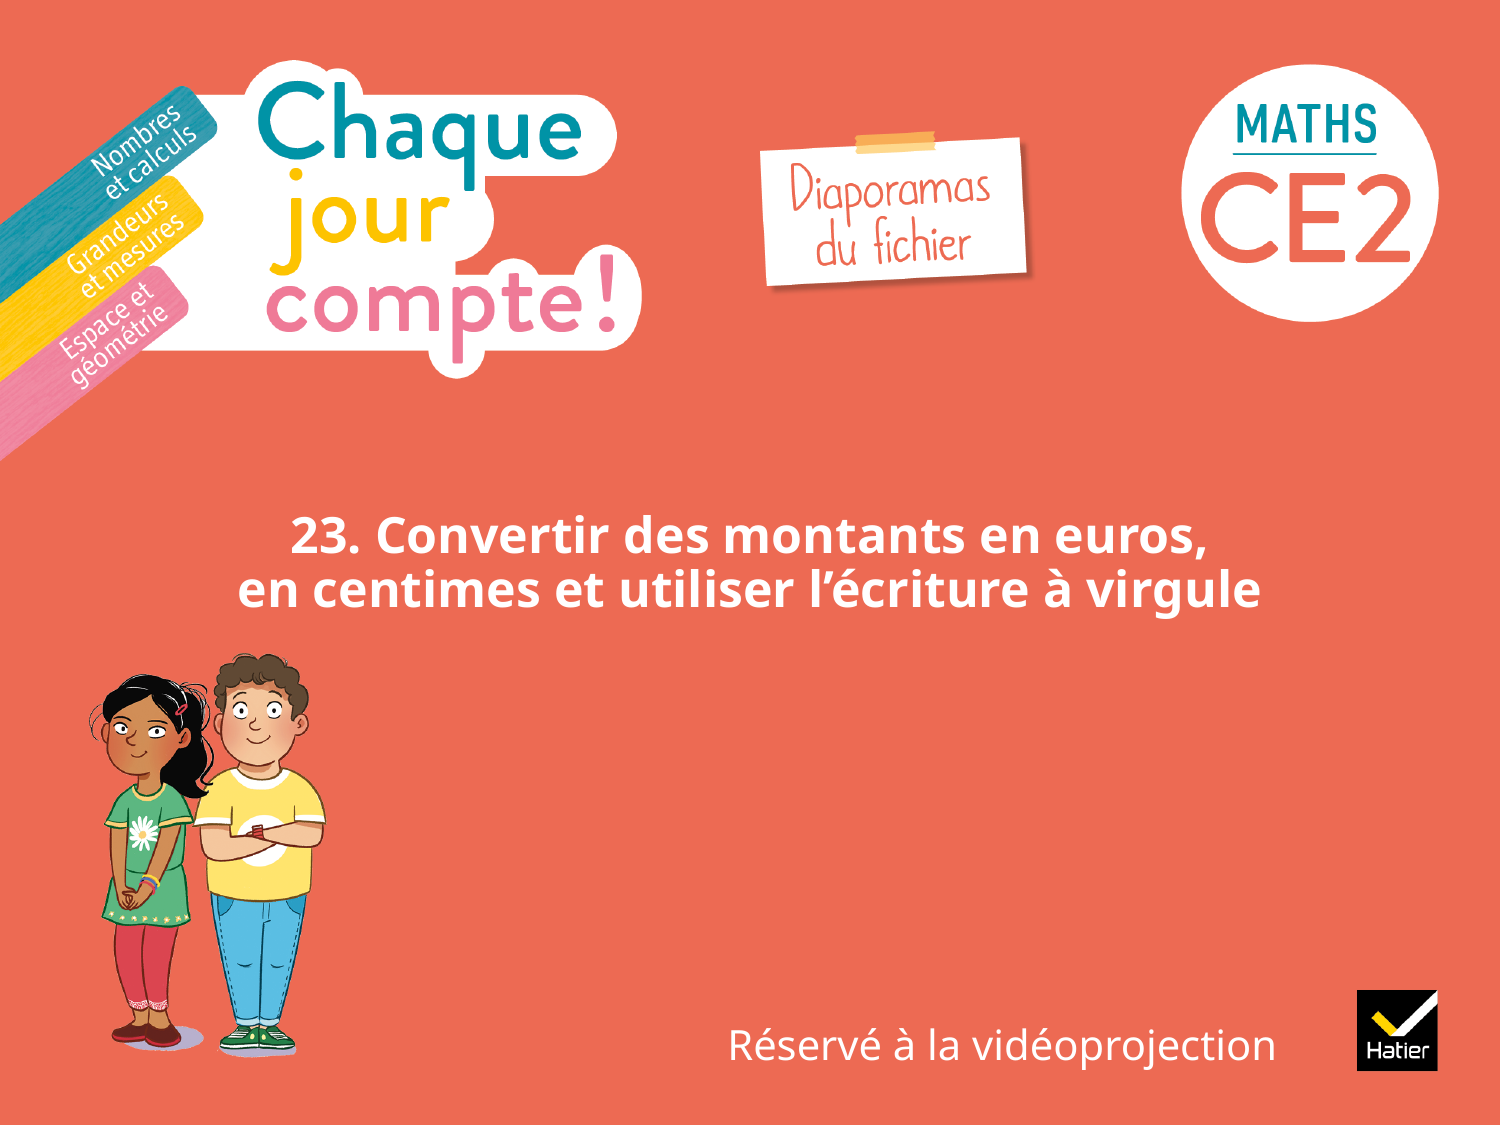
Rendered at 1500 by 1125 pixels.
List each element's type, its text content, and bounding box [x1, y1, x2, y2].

picture [0, 0, 1500, 1125]
title 23. Convertir des montants en euros, en centimes et utiliser l’écriture à virgule [112, 498, 1388, 627]
